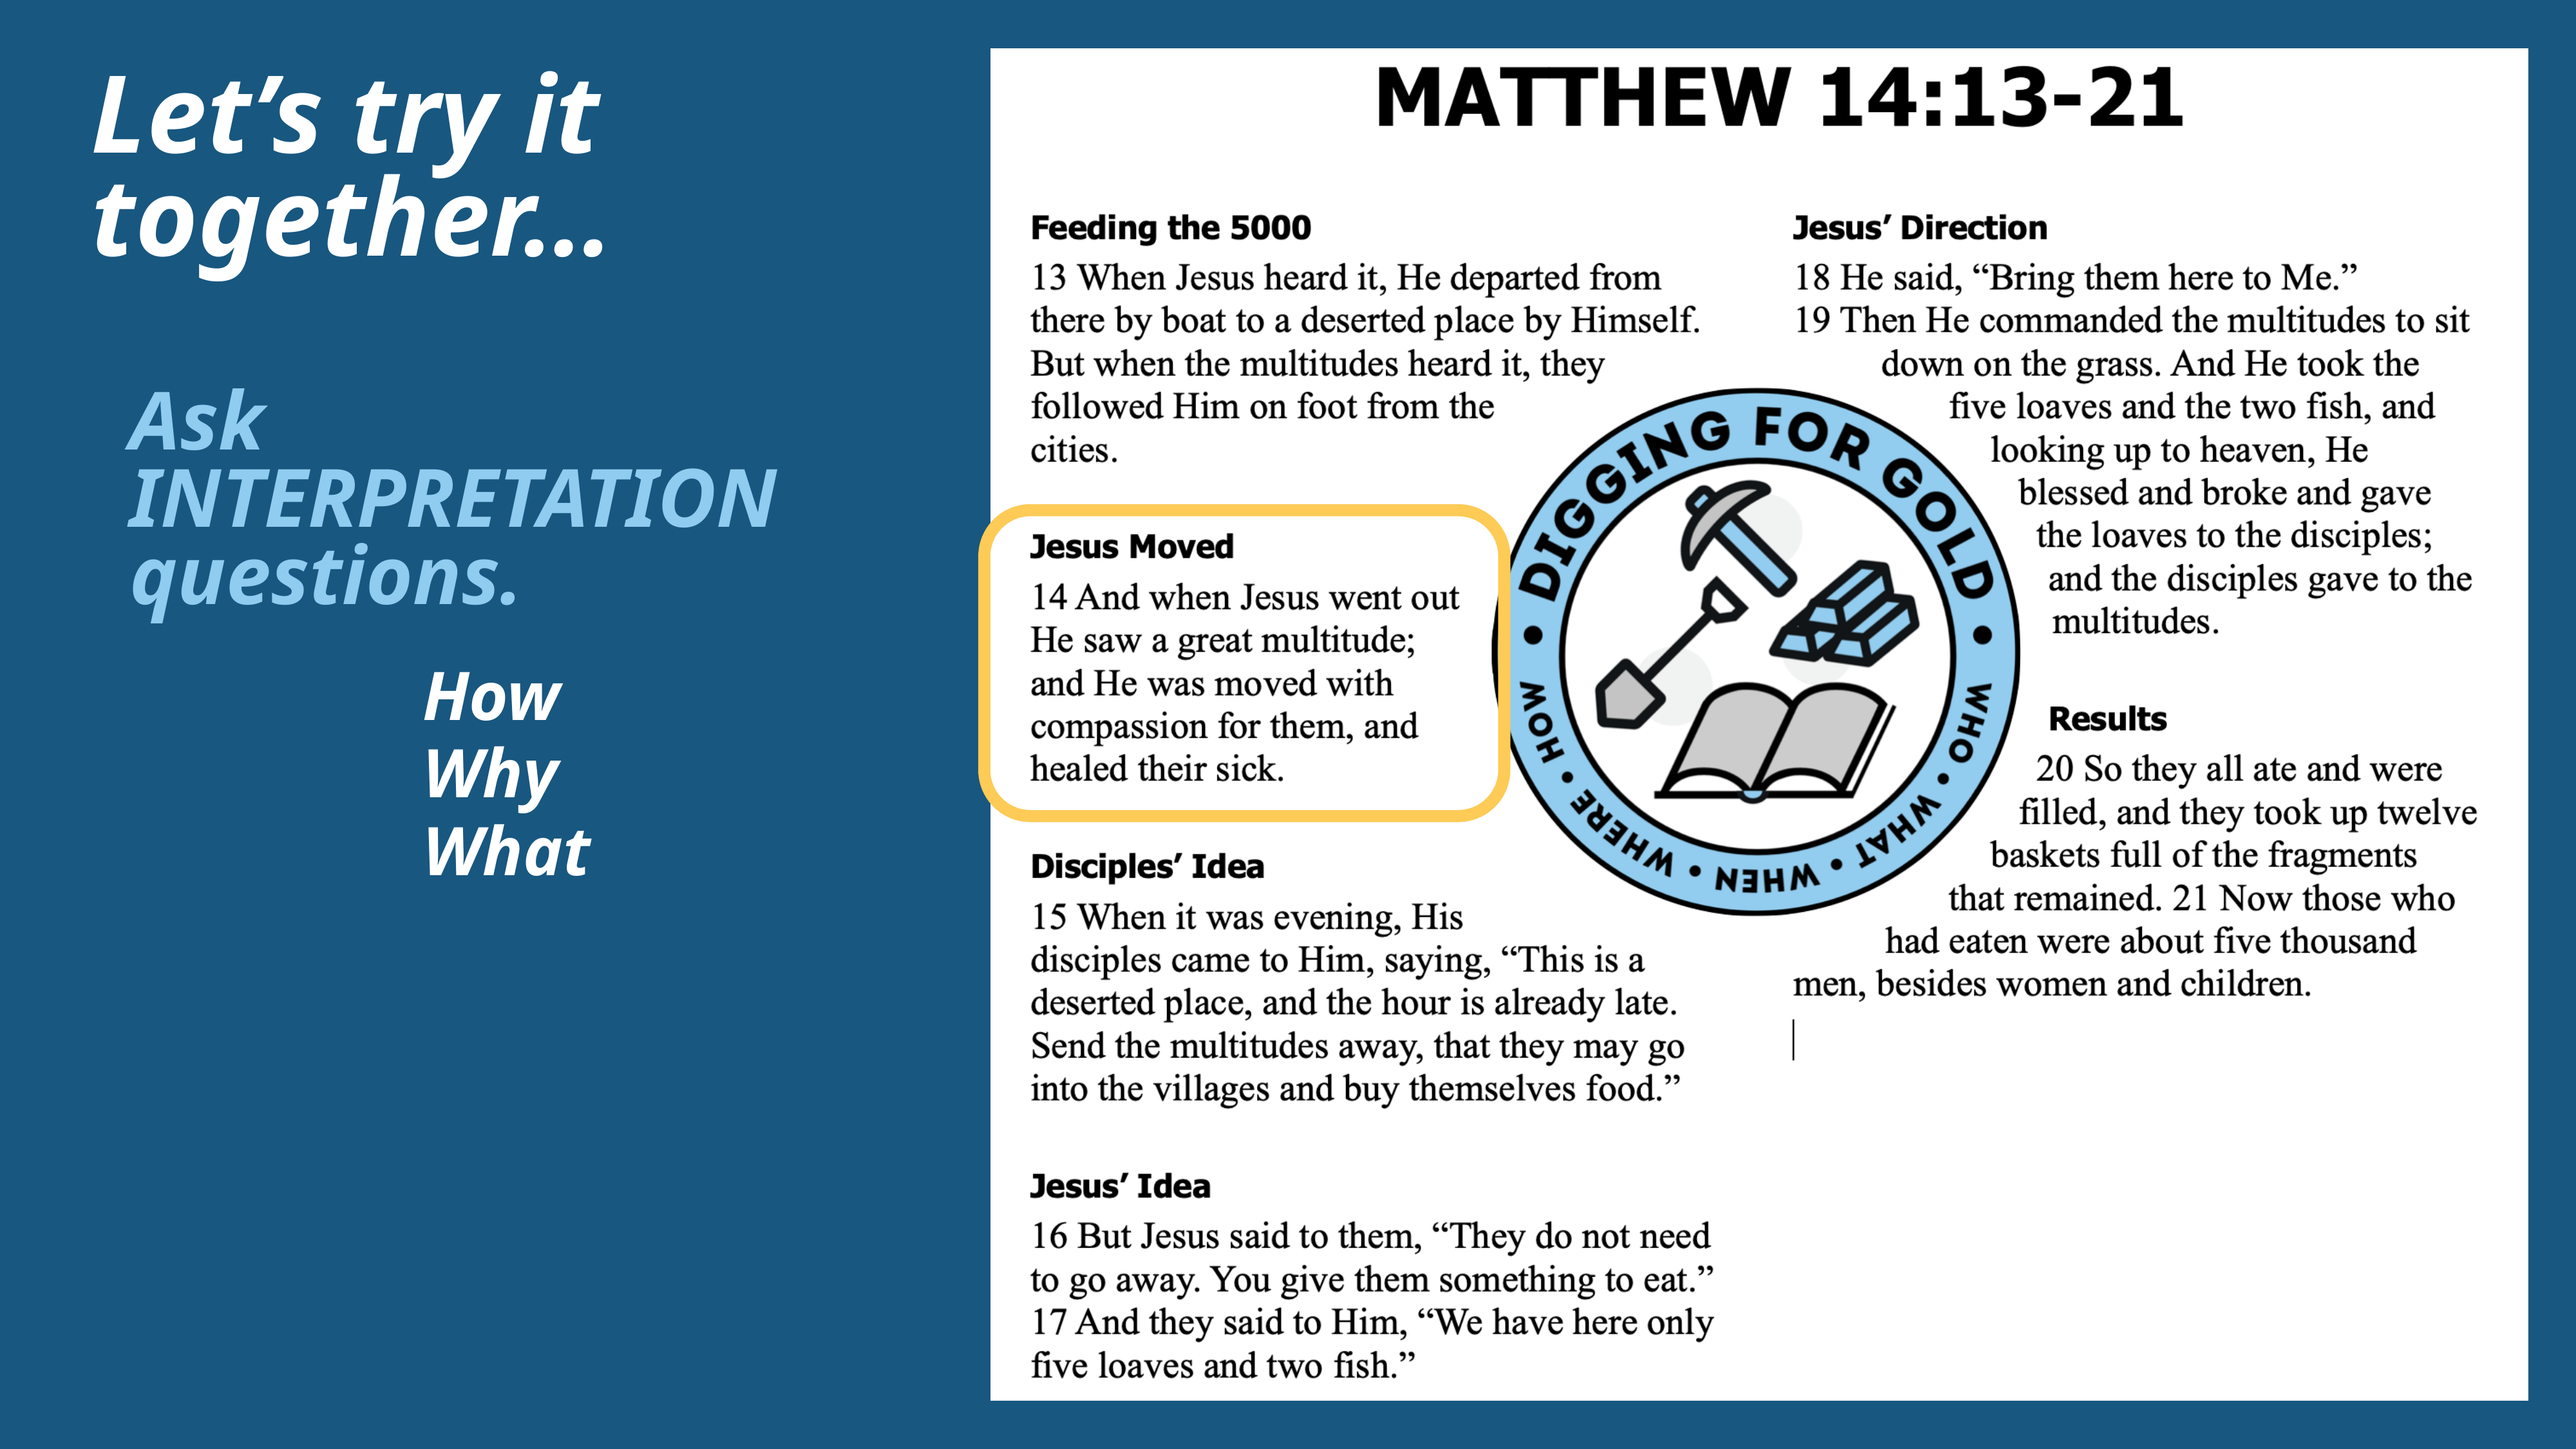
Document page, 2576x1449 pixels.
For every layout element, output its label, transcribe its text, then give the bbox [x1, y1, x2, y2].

picture [990, 48, 2528, 1401]
text_box [984, 533, 990, 793]
text_box Let’s try it together… [86, 65, 715, 282]
text_box How Why What [417, 688, 745, 887]
text_box Ask INTERPRETATION questions. [124, 382, 925, 625]
